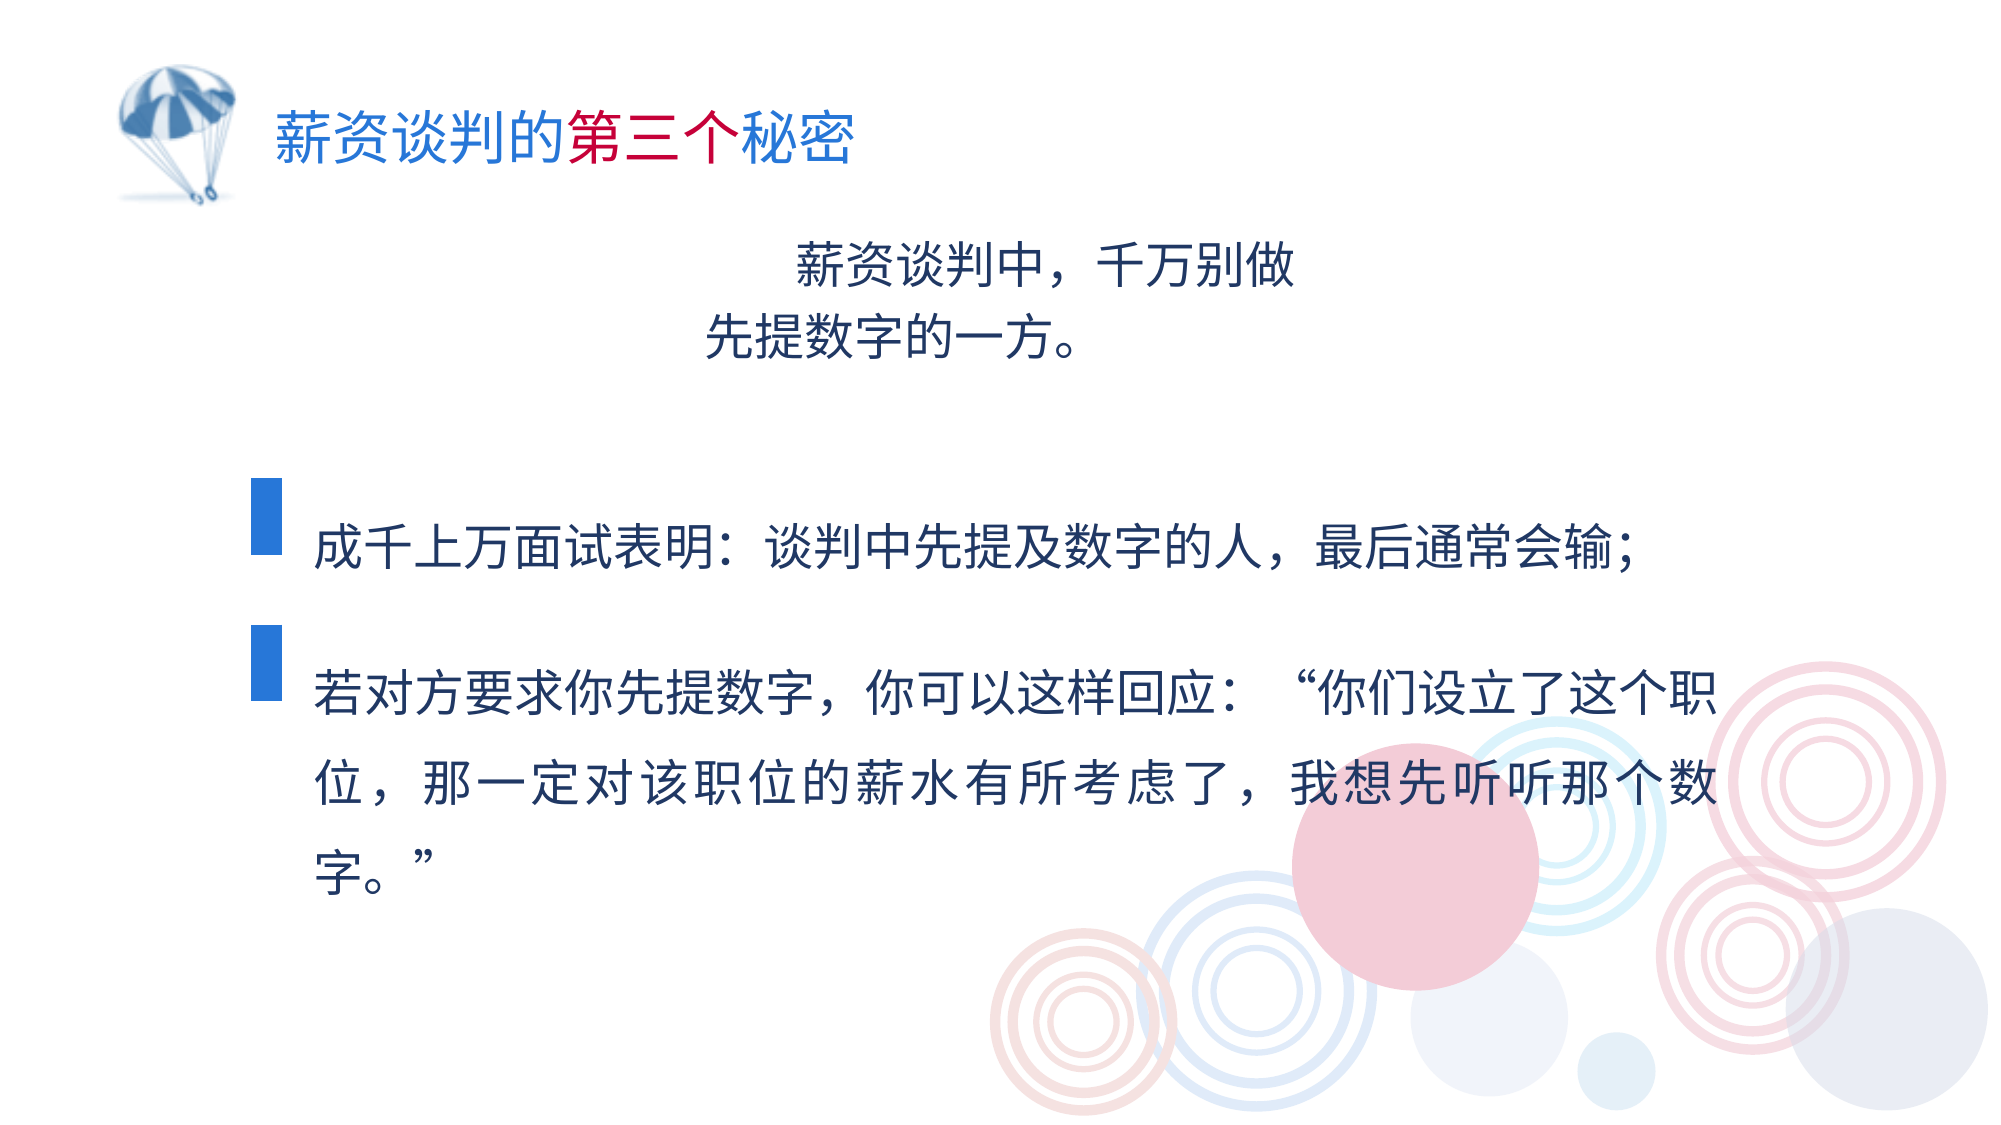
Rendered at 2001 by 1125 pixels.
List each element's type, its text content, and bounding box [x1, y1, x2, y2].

text_box 薪资谈判的第三个秘密 [259, 94, 872, 179]
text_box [266, 478, 1734, 810]
picture [104, 61, 257, 213]
text_box 薪资谈判中，千万别做 先提数字的一方。 [689, 213, 1311, 373]
